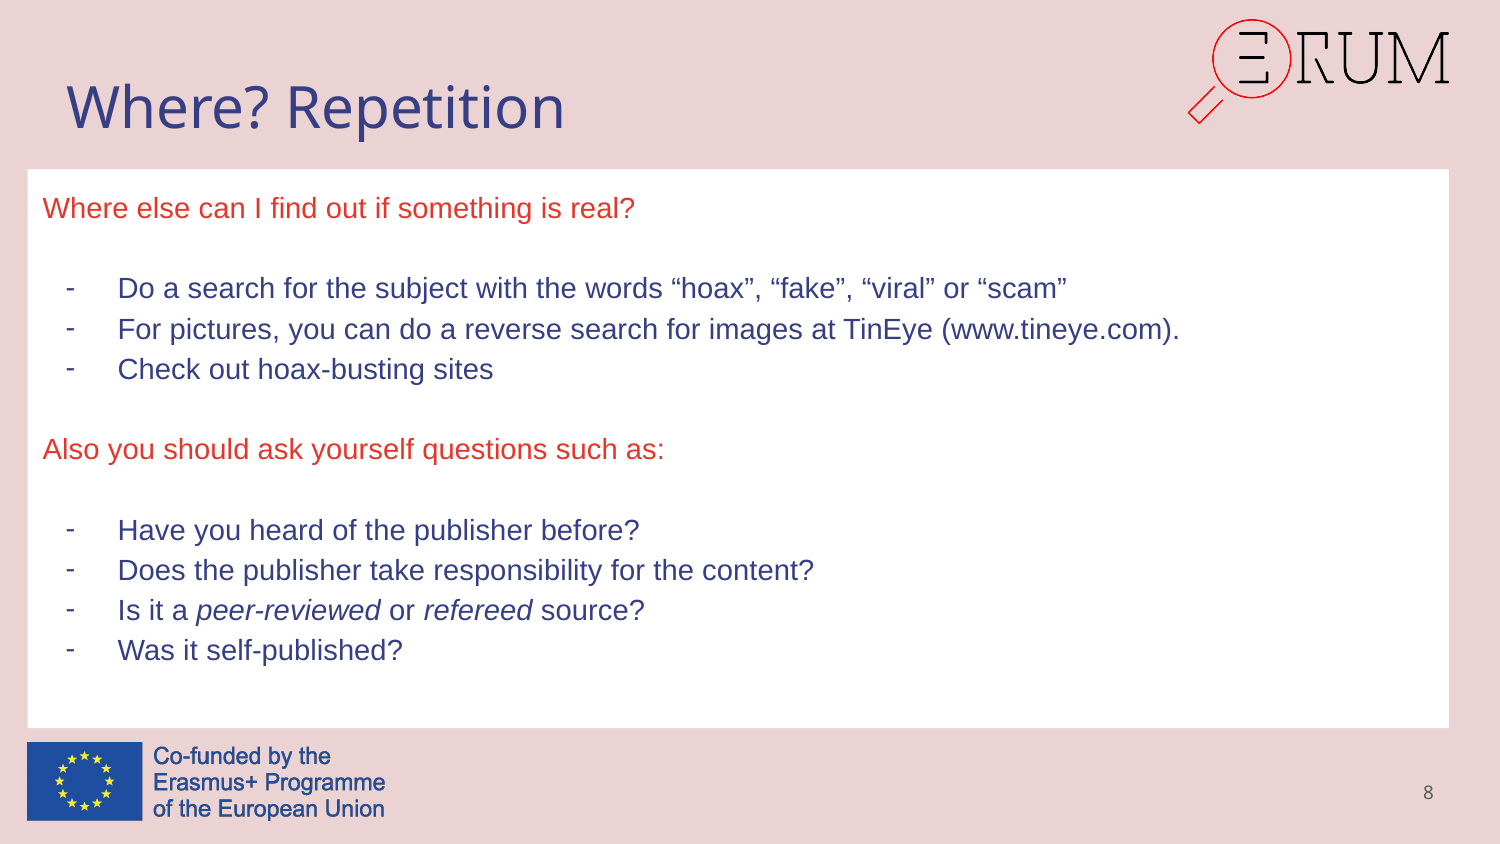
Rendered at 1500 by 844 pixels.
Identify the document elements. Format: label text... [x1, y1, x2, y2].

slide_number 8 [1358, 761, 1449, 826]
picture [27, 742, 385, 821]
title Where? Repetition [51, 55, 1168, 150]
picture [1136, 0, 1500, 137]
list Where else can I find out if something is real? Do a search for the subject with the words “hoax”, “fake”, “viral” or “scam” For pictures, you can do a reverse search for images at TinEye (www.tineye.com). Check out hoax-busting sites Also you should ask yourself questions such as: Have you heard of the publisher before? Does the publisher take responsibility for the content? Is it a peer-reviewed or refereed source? Was it self-published? [27, 169, 1449, 729]
